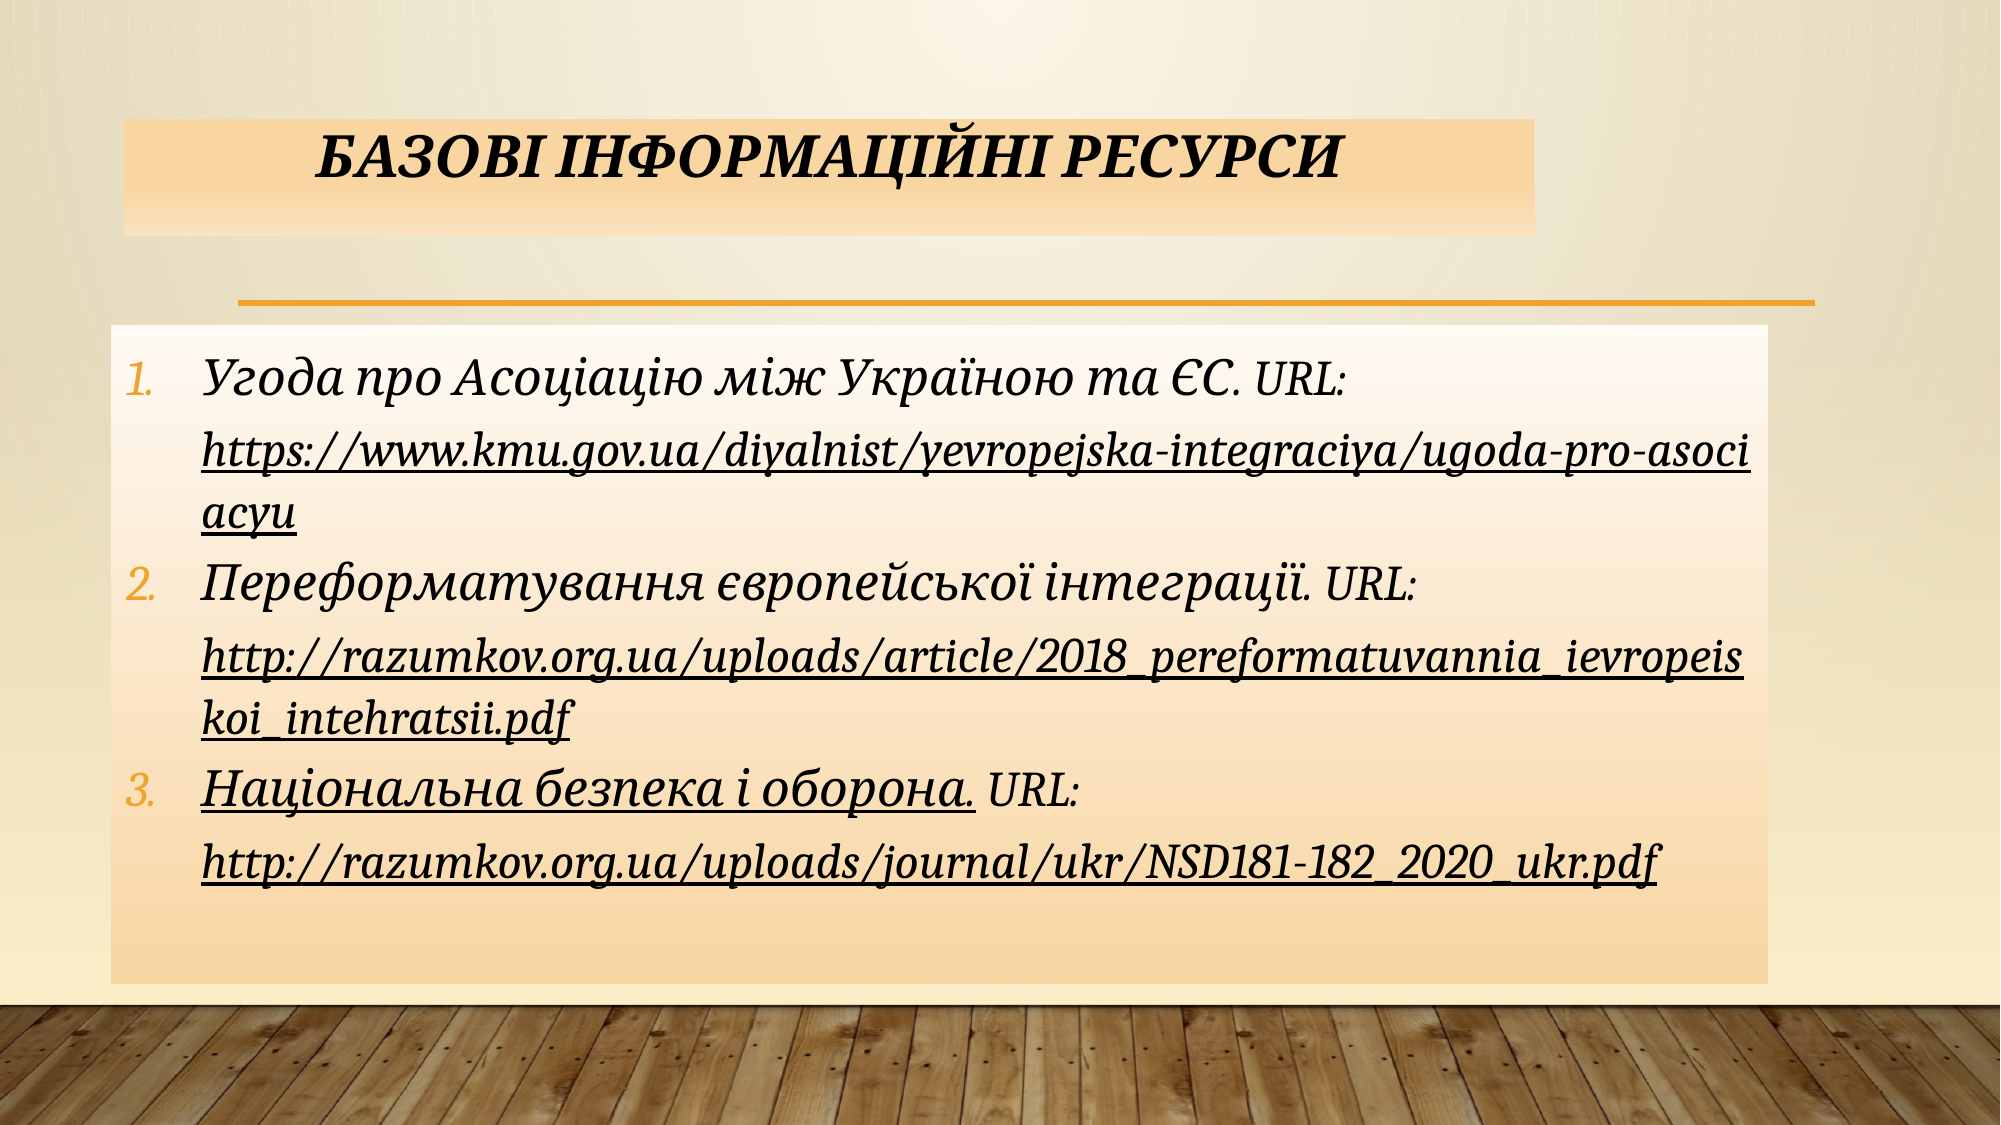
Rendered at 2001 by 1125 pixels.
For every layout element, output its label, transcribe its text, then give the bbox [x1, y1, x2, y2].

title БАЗОВІ ІНФОРМАЦІЙНІ РЕСУРСИ [124, 119, 1535, 236]
list Угода про Асоціацію між Україною та ЄС. URL: https://www.kmu.gov.ua/diyalnist/yevropejska-integraciya/ugoda-pro-asociacyu Переформатування європейської інтеграції. URL: http://razumkov.org.ua/uploads/article/2018_pereformatuvannia_ievropeiskoi_intehratsii.pdf Національна безпека і оборона. URL: http://razumkov.org.ua/uploads/journal/ukr/NSD181-182_2020_ukr.pdf [111, 325, 1768, 984]
picture [0, 1005, 2000, 1125]
